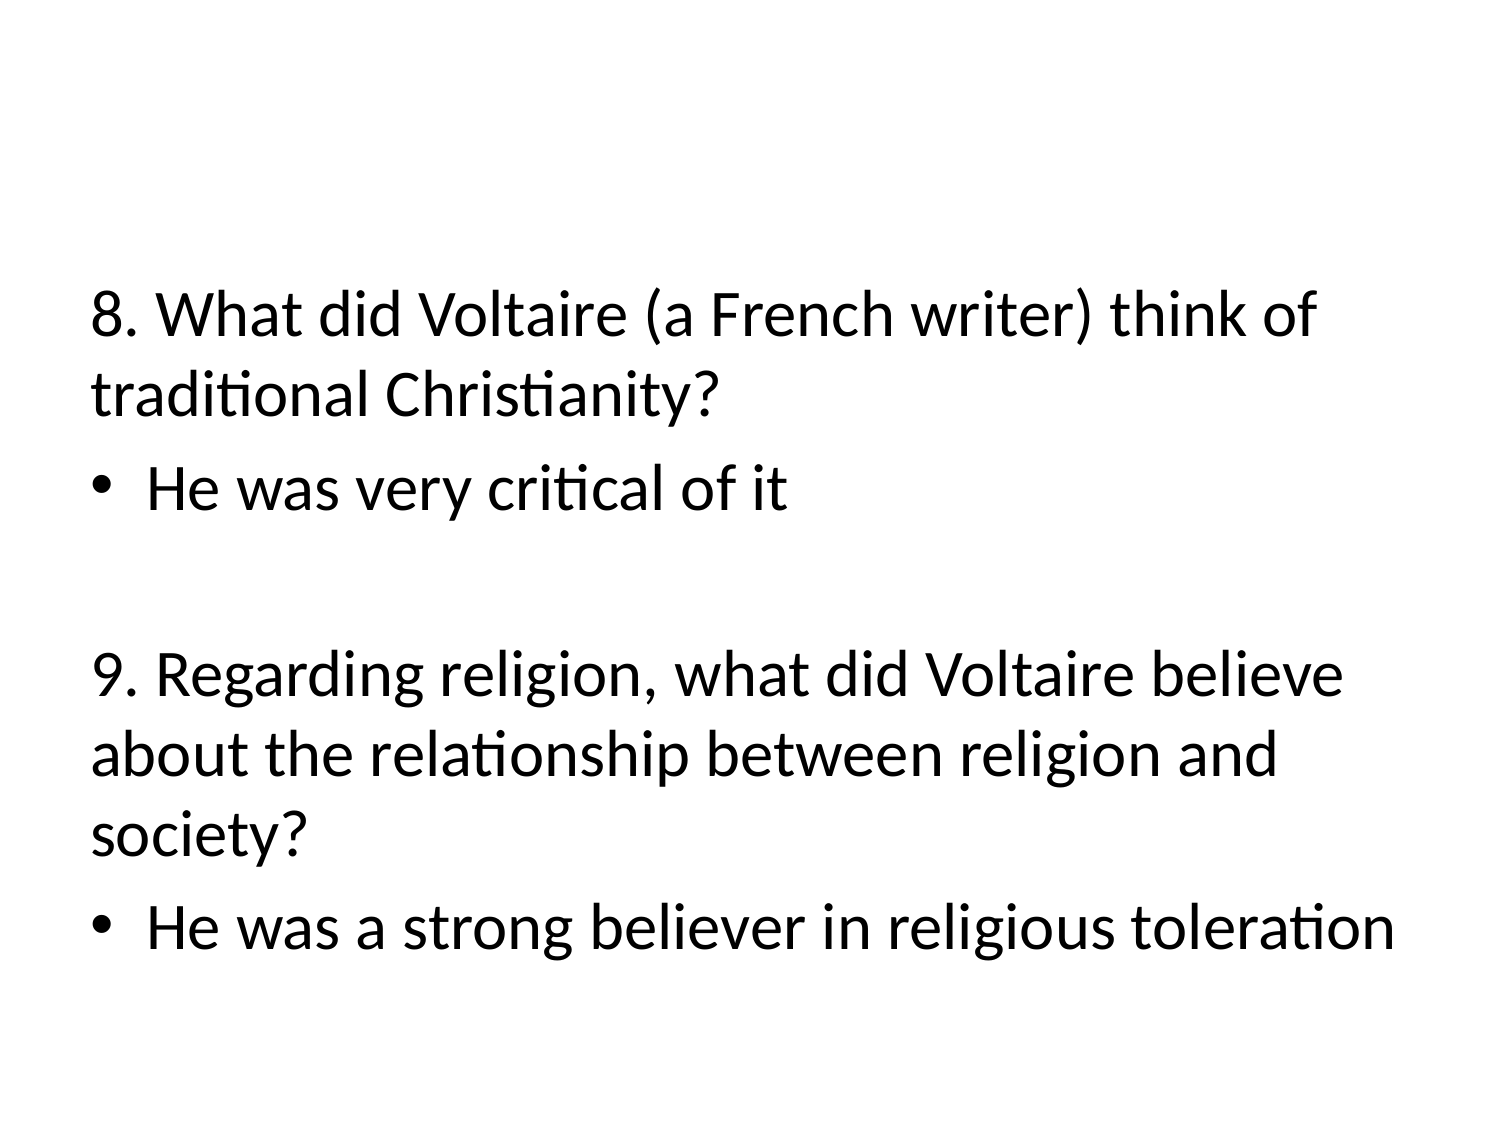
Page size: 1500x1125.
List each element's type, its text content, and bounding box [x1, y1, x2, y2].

list 8. What did Voltaire (a French writer) think of traditional Christianity? He was very critical of it 9. Regarding religion, what did Voltaire believe about the relationship between religion and society? He was a strong believer in religious toleration [75, 262, 1425, 1005]
